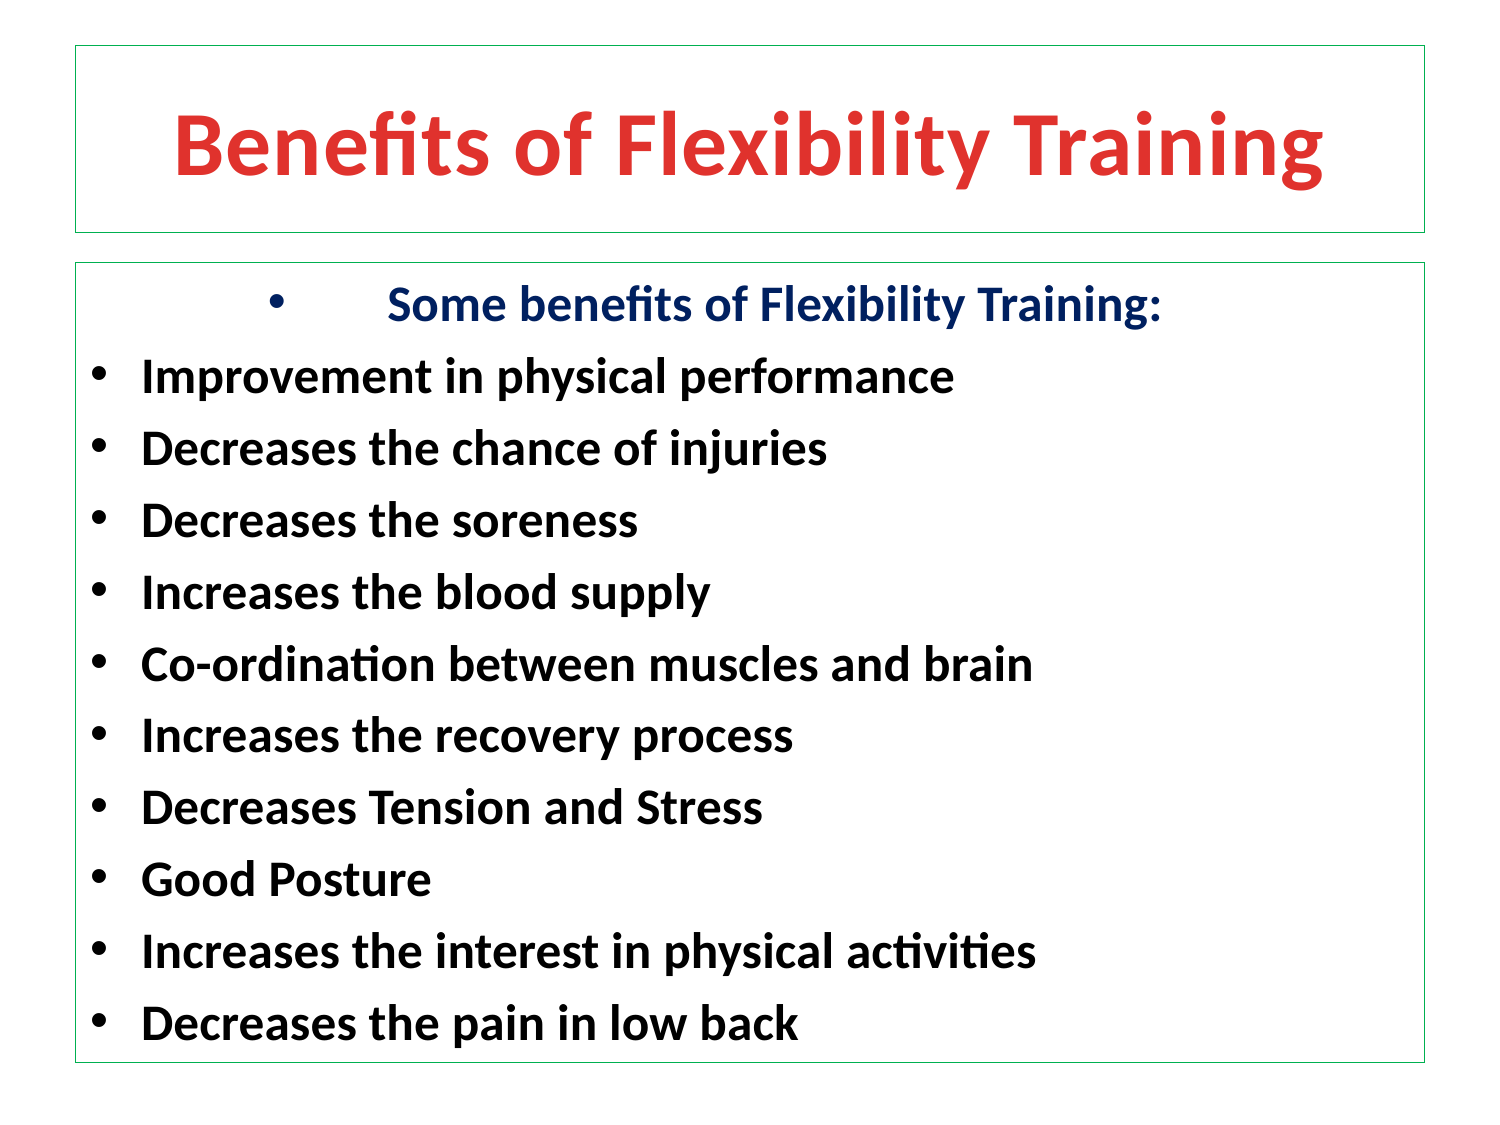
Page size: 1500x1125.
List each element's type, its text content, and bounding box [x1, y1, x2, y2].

list Some benefits of Flexibility Training: Improvement in physical performance Decreases the chance of injuries Decreases the soreness Increases the blood supply Co-ordination between muscles and brain Increases the recovery process Decreases Tension and Stress Good Posture Increases the interest in physical activities Decreases the pain in low back [75, 262, 1425, 1063]
title Benefits of Flexibility Training [75, 45, 1425, 233]
